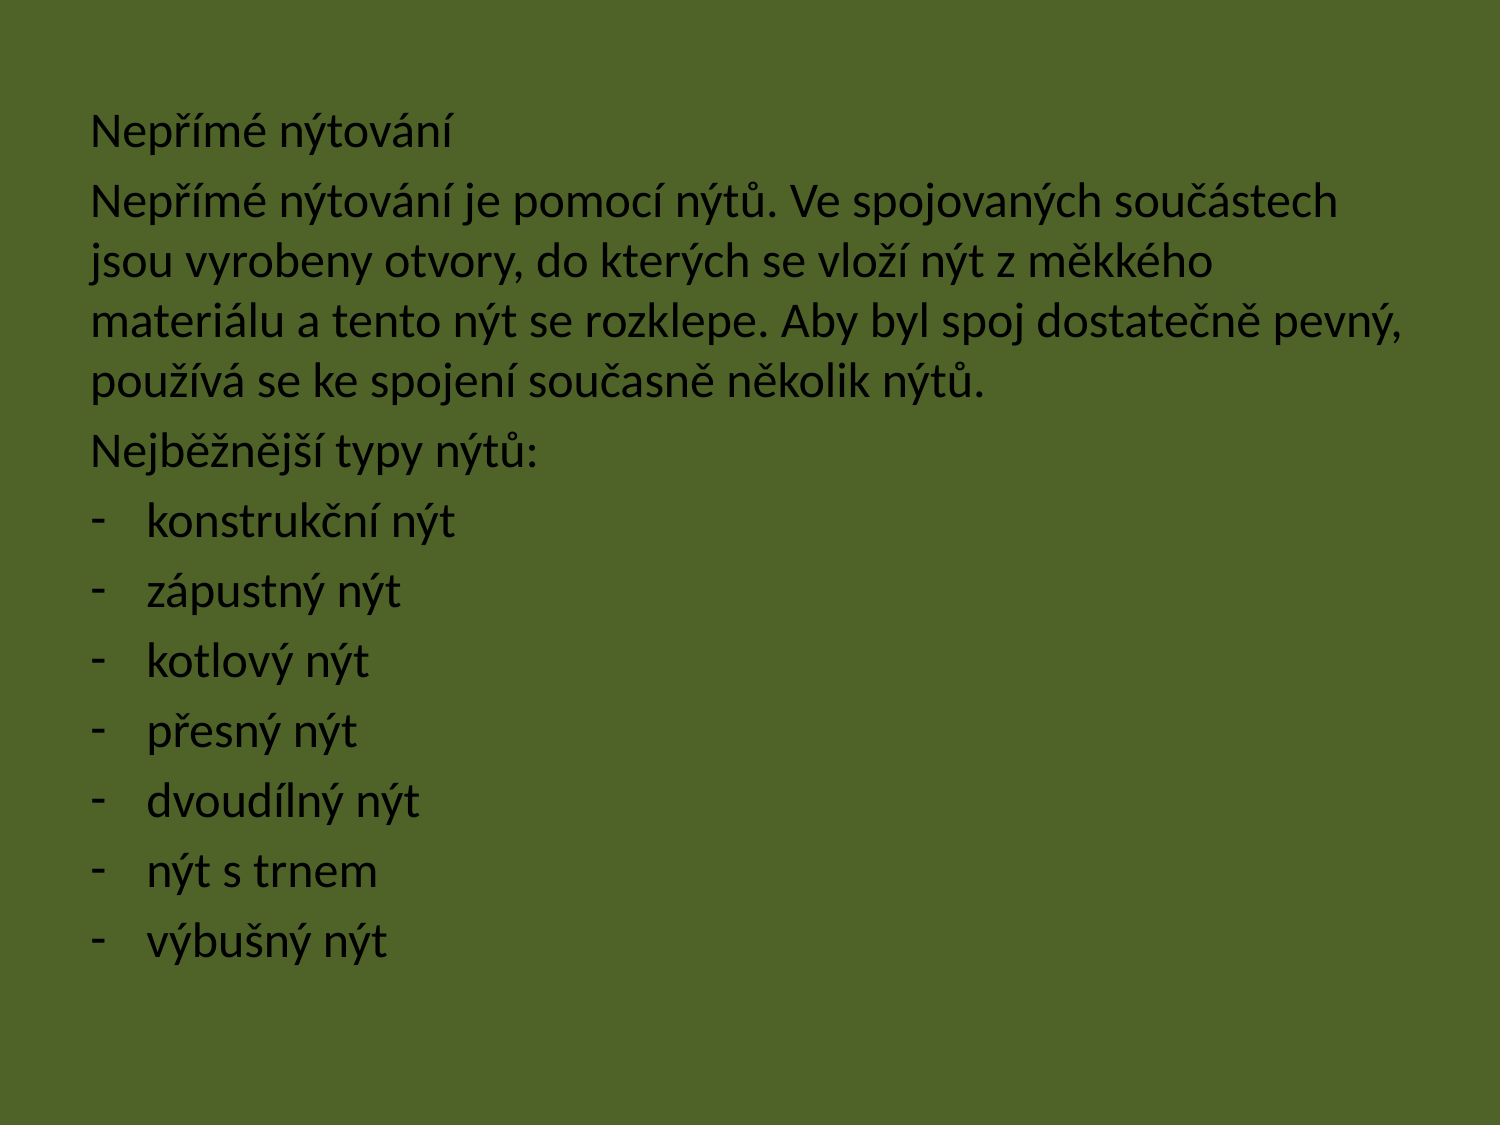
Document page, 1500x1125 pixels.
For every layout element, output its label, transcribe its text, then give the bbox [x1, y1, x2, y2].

list Nepřímé nýtování Nepřímé nýtování je pomocí nýtů. Ve spojovaných součástech jsou vyrobeny otvory, do kterých se vloží nýt z měkkého materiálu a tento nýt se rozklepe. Aby byl spoj dostatečně pevný, používá se ke spojení současně několik nýtů. Nejběžnější typy nýtů: konstrukční nýt zápustný nýt kotlový nýt přesný nýt dvoudílný nýt nýt s trnem výbušný nýt [75, 90, 1425, 1005]
